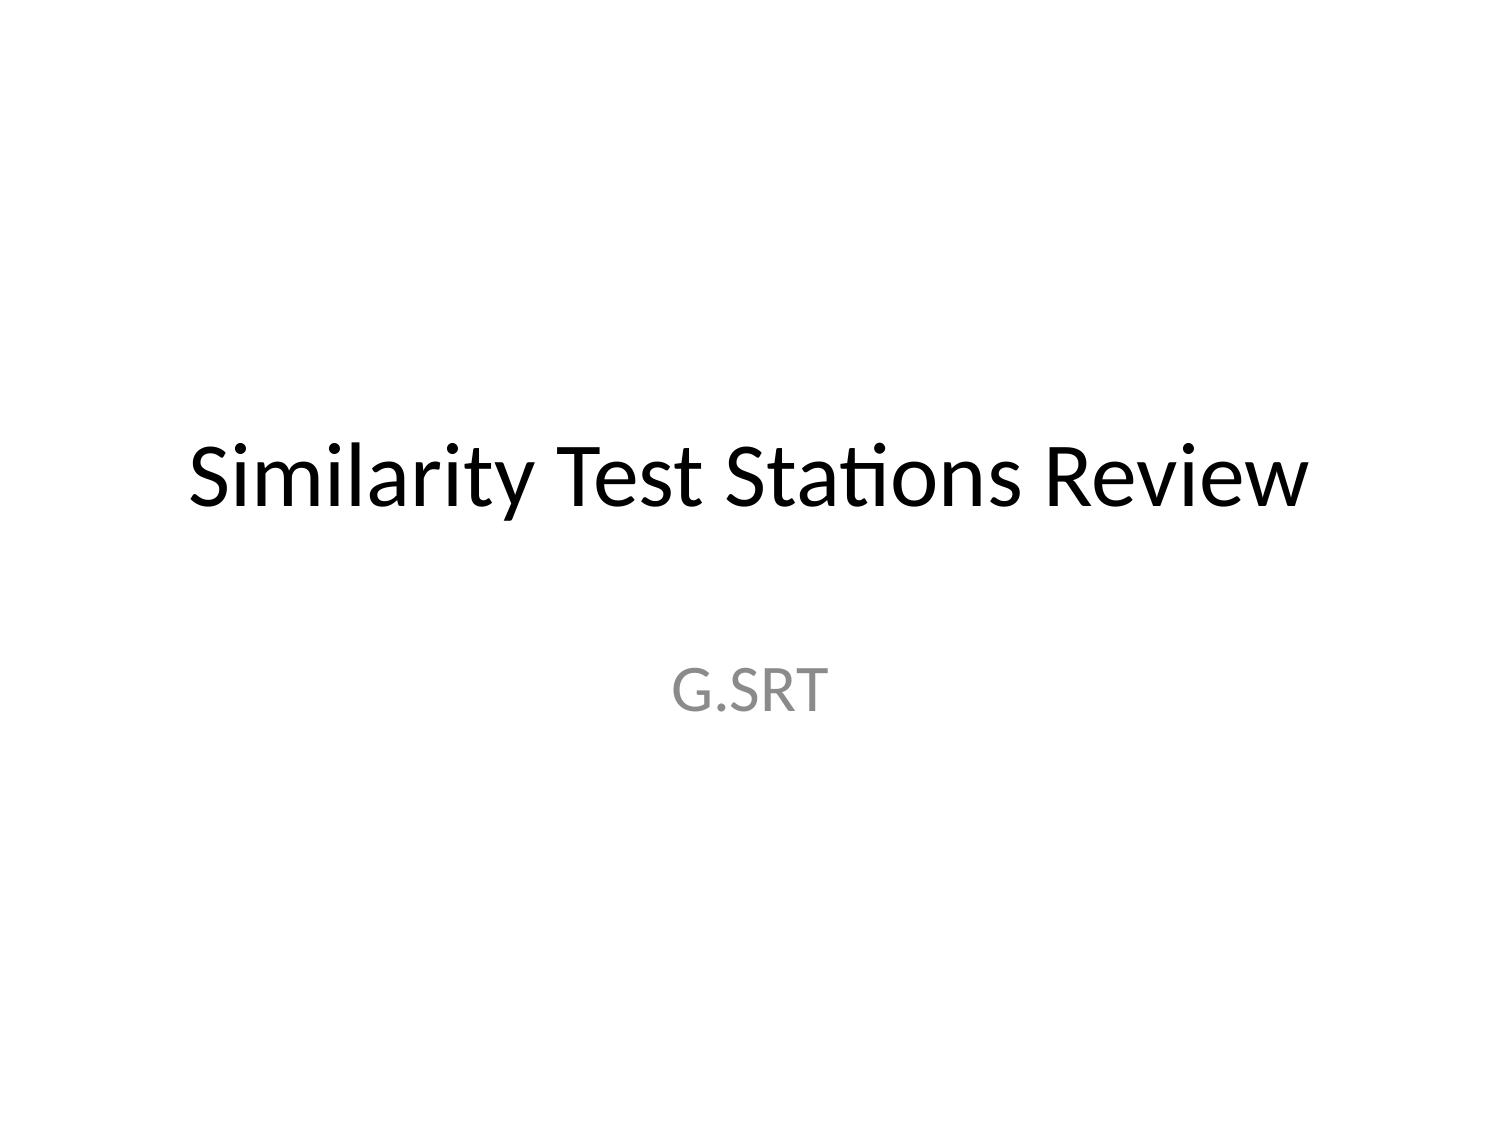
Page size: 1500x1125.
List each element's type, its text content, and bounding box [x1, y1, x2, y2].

subtitle G.SRT [225, 637, 1275, 925]
title Similarity Test Stations Review [112, 349, 1388, 591]
